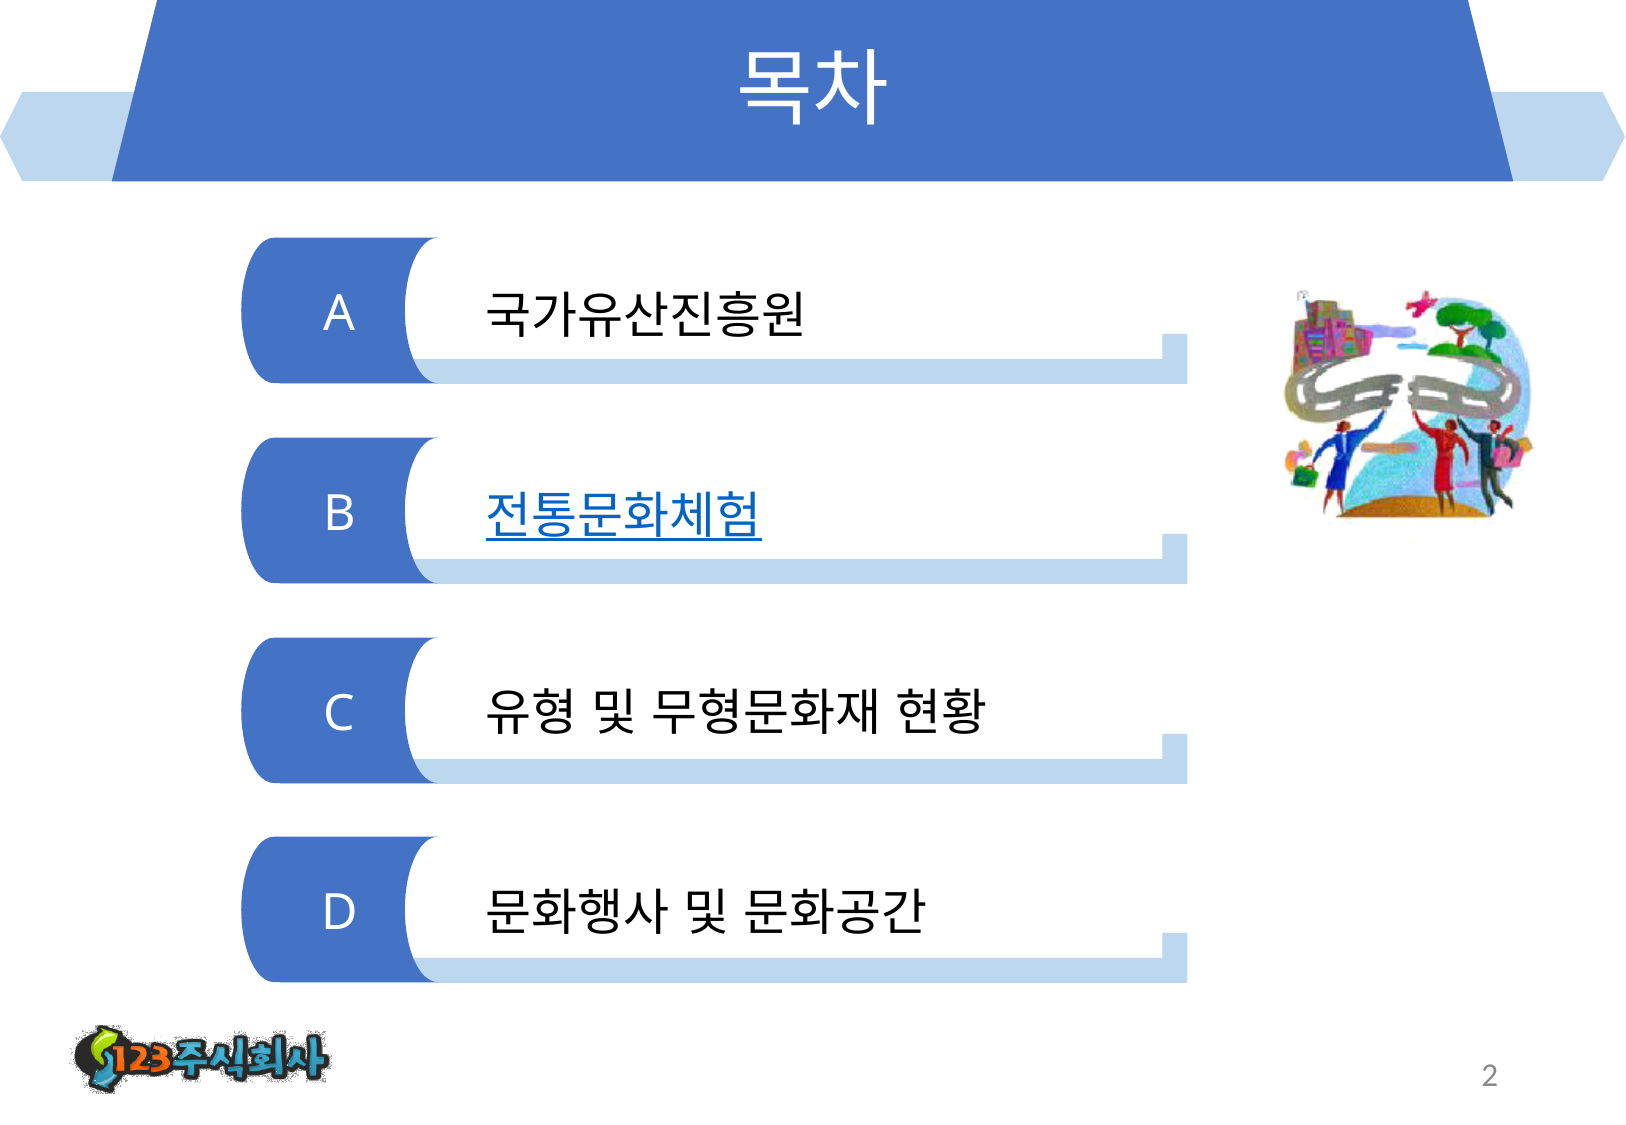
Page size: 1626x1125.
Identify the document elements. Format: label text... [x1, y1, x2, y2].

text_box [415, 333, 1188, 385]
text_box A [240, 236, 438, 385]
text_box [415, 733, 1188, 785]
text_box C [240, 636, 438, 785]
text_box 전통문화체험 [470, 476, 1148, 564]
text_box 문화행사 및 문화공간 [470, 873, 1148, 948]
text_box 국가유산진흥원 [470, 275, 1148, 351]
title 목차 [0, 3, 1625, 182]
slide_number 2 [1147, 1042, 1514, 1103]
picture [62, 1013, 340, 1103]
text_box D [240, 835, 438, 984]
text_box B [240, 436, 438, 585]
text_box [415, 932, 1188, 984]
text_box [415, 533, 1188, 585]
picture [1230, 250, 1571, 543]
text_box 유형 및 무형문화재 현황 [470, 673, 1148, 748]
